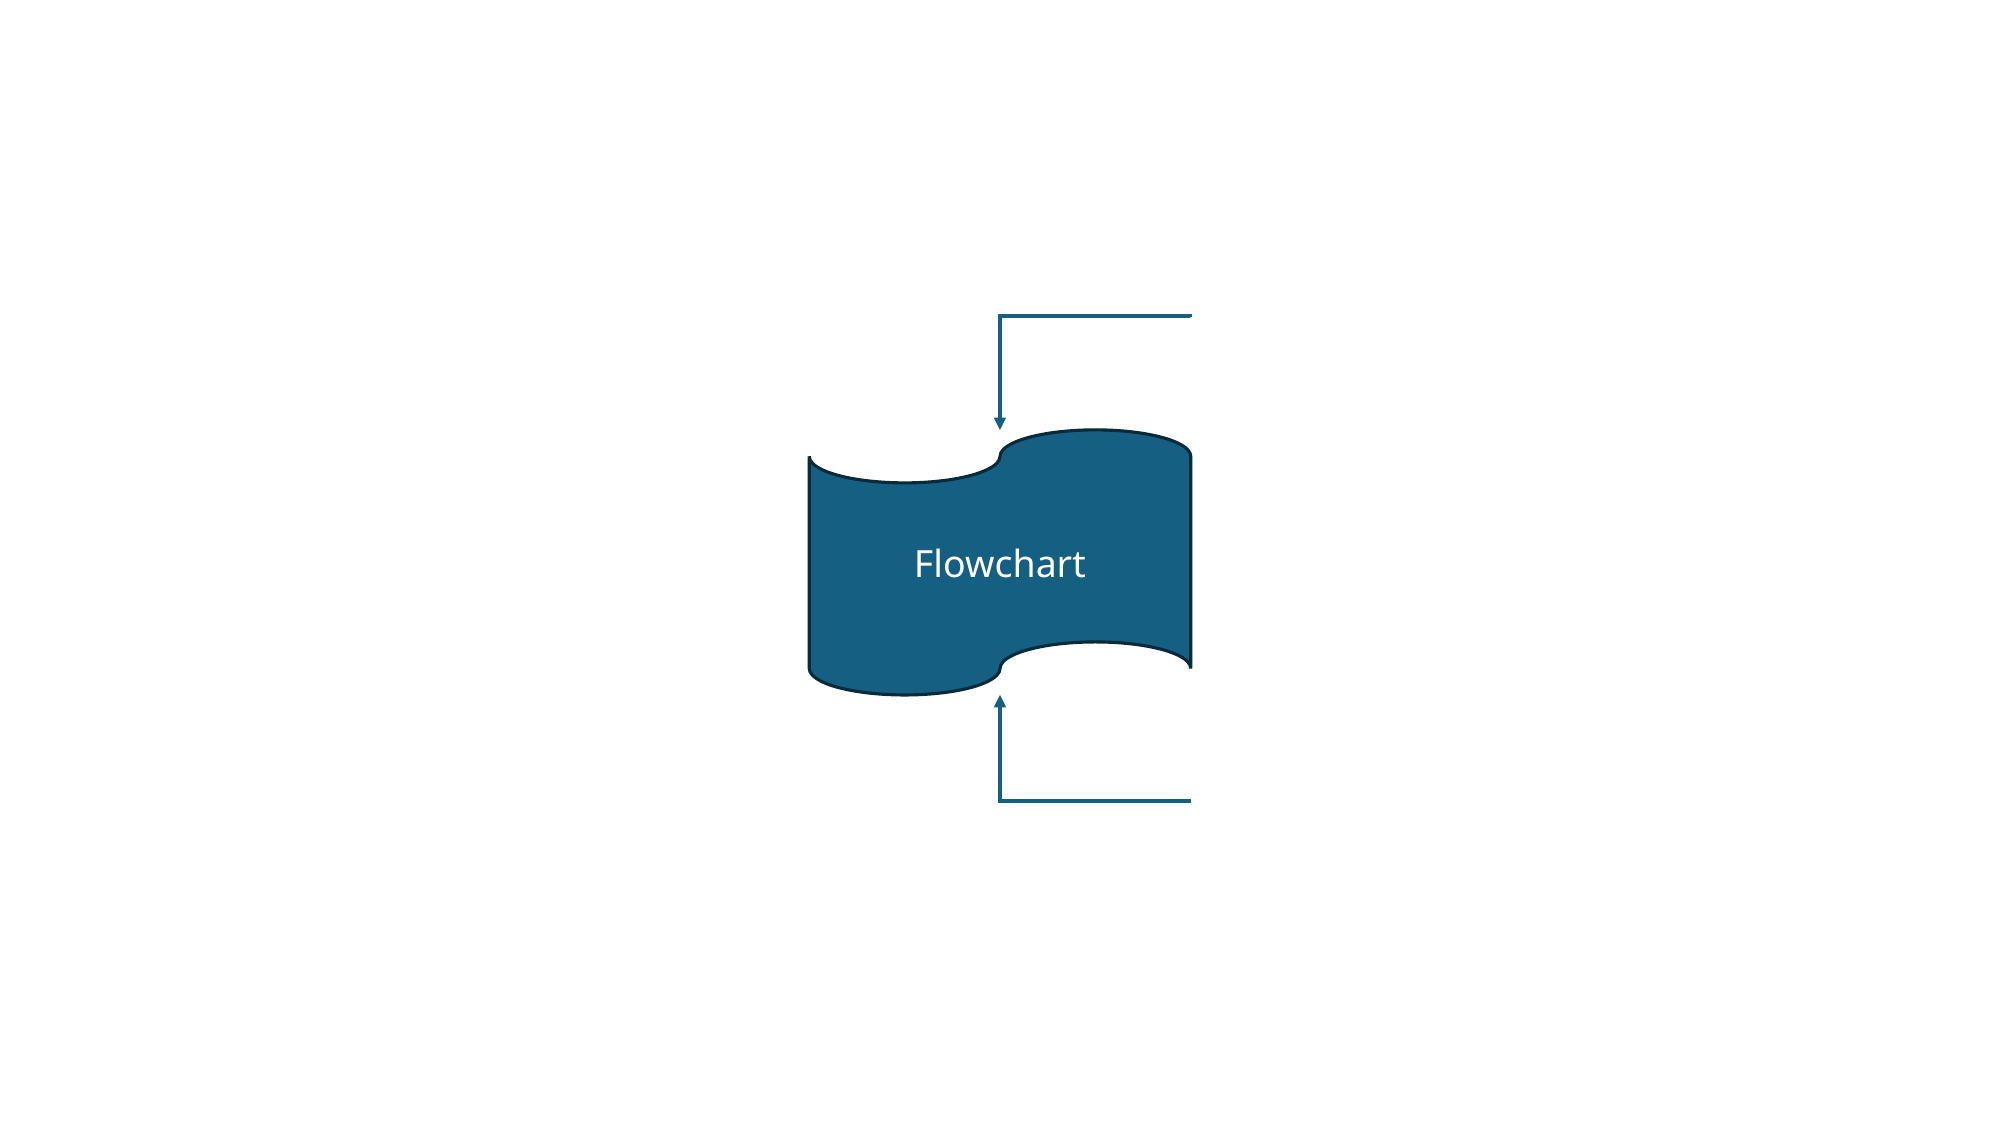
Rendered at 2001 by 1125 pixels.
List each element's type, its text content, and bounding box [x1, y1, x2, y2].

text_box Flowchart [807, 453, 1193, 697]
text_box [999, 315, 1192, 457]
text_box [999, 667, 1192, 802]
